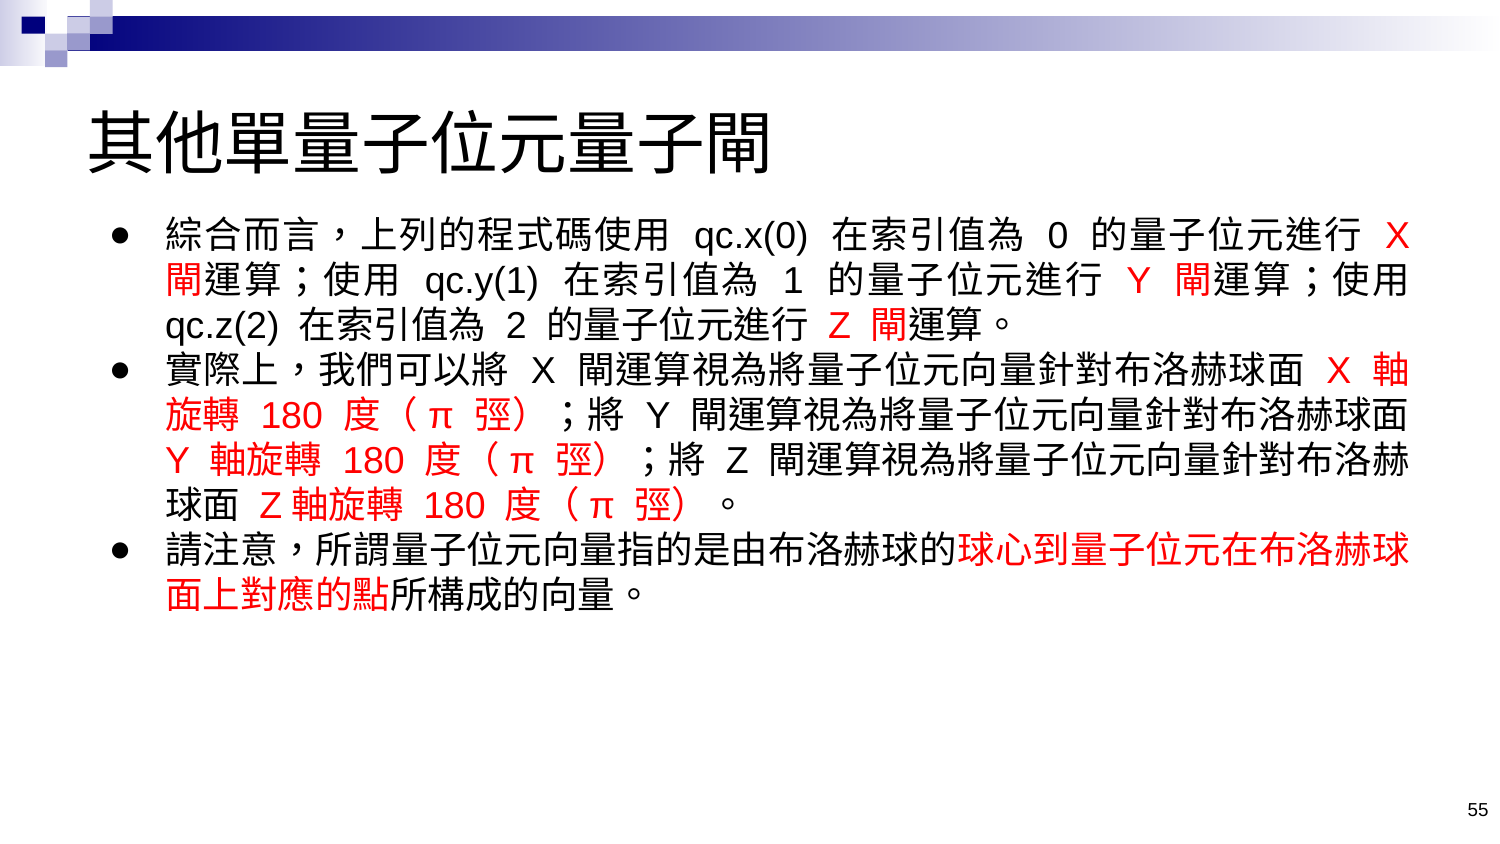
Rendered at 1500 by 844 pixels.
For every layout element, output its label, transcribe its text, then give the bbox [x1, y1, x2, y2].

slide_number 55 [1149, 796, 1500, 827]
title 其他單量子位元量子閘 [75, 56, 1425, 195]
text_box 綜合而言，上列的程式碼使用 qc.x(0) 在索引值為 0 的量子位元進行 X 閘運算；使用 qc.y(1) 在索引值為 1 的量子位元進行 Y 閘運算；使用 qc.z(2) 在索引值為 2 的量子位元進行 Z 閘運算。 實際上，我們可以將 X 閘運算視為將量子位元向量針對布洛赫球面 X 軸旋轉 180 度（π 弳）；將 Y 閘運算視為將量子位元向量針對布洛赫球面 Y 軸旋轉 180 度（π 弳）；將 Z 閘運算視為將量子位元向量針對布洛赫球面 Z軸旋轉 180 度（π 弳）。 請注意，所謂量子位元向量指的是由布洛赫球的球心到量子位元在布洛赫球面上對應的點所構成的向量。 [74, 195, 1425, 676]
